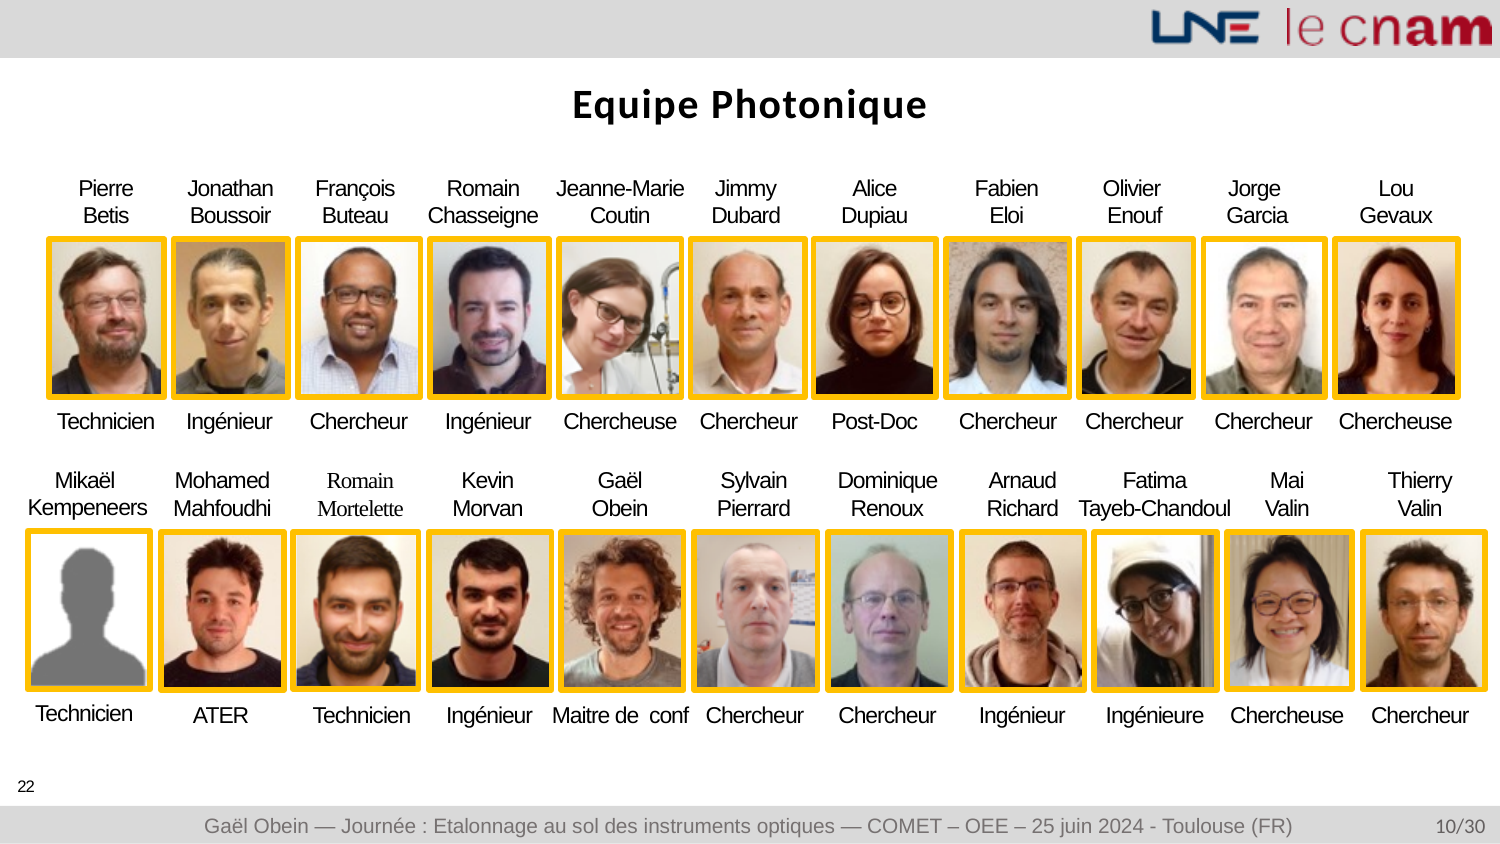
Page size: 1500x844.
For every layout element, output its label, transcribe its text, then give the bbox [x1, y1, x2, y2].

text_box 22 [1, 767, 52, 803]
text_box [0, 165, 1489, 736]
text_box Equipe Photonique [35, 58, 1465, 153]
picture [1150, 8, 1276, 46]
picture [1287, 8, 1492, 46]
